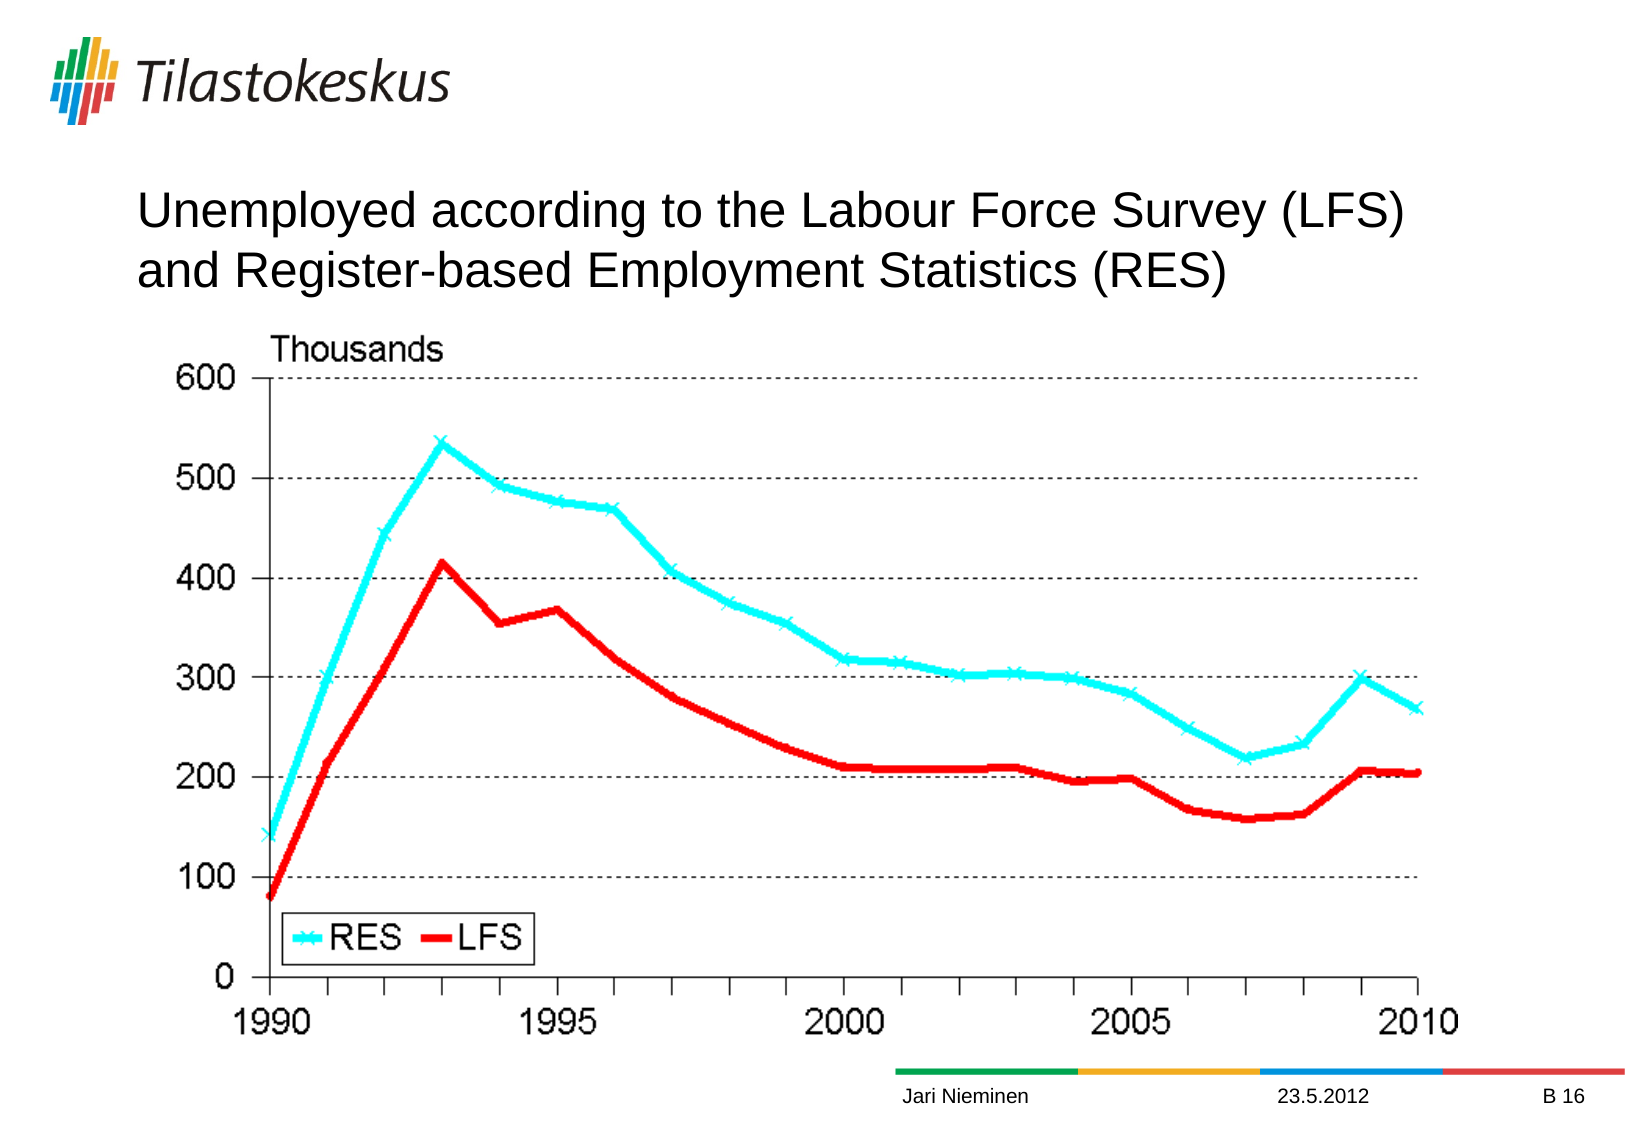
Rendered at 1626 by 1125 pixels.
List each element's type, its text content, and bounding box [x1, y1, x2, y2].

title Unemployed according to the Labour Force Survey (LFS) and Register-based Employment Statistics (RES) [121, 137, 1504, 338]
footer Jari Nieminen [887, 1074, 1251, 1125]
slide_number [1262, 1074, 1509, 1125]
picture [174, 325, 1458, 1044]
slide_number B 16 [1509, 1074, 1601, 1125]
picture [50, 37, 450, 125]
